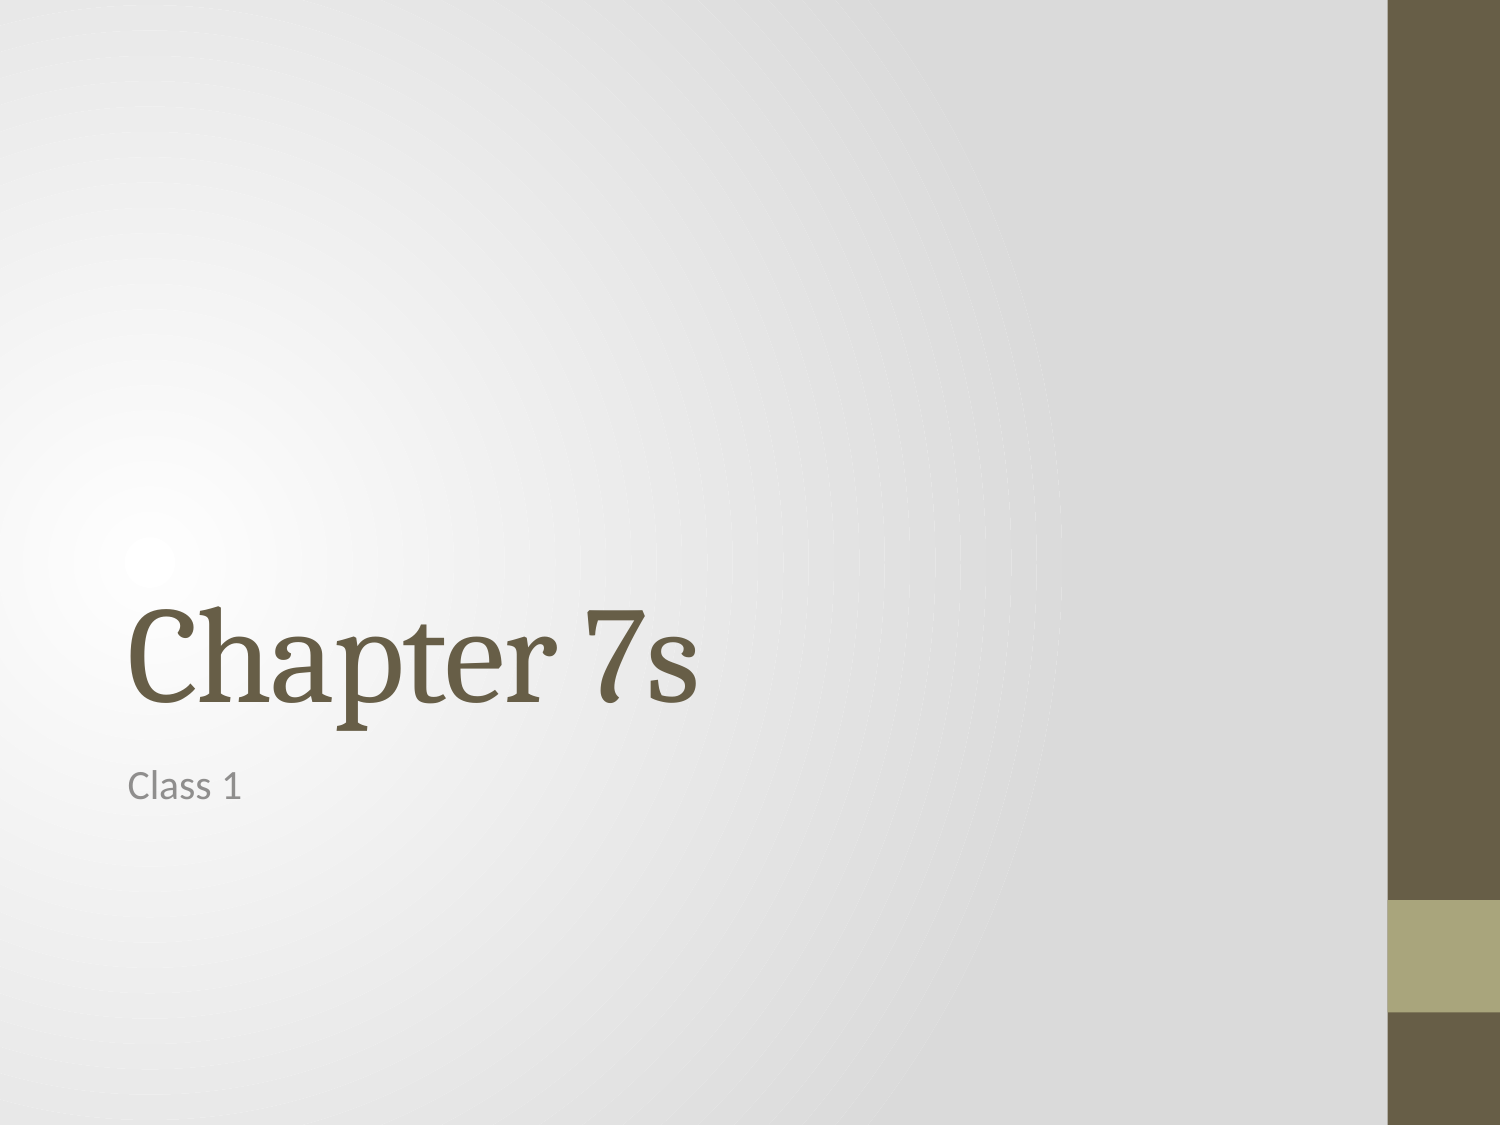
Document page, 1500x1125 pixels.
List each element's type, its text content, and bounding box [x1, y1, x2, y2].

subtitle Class 1 [112, 750, 1173, 925]
title Chapter 7s [112, 312, 1350, 738]
